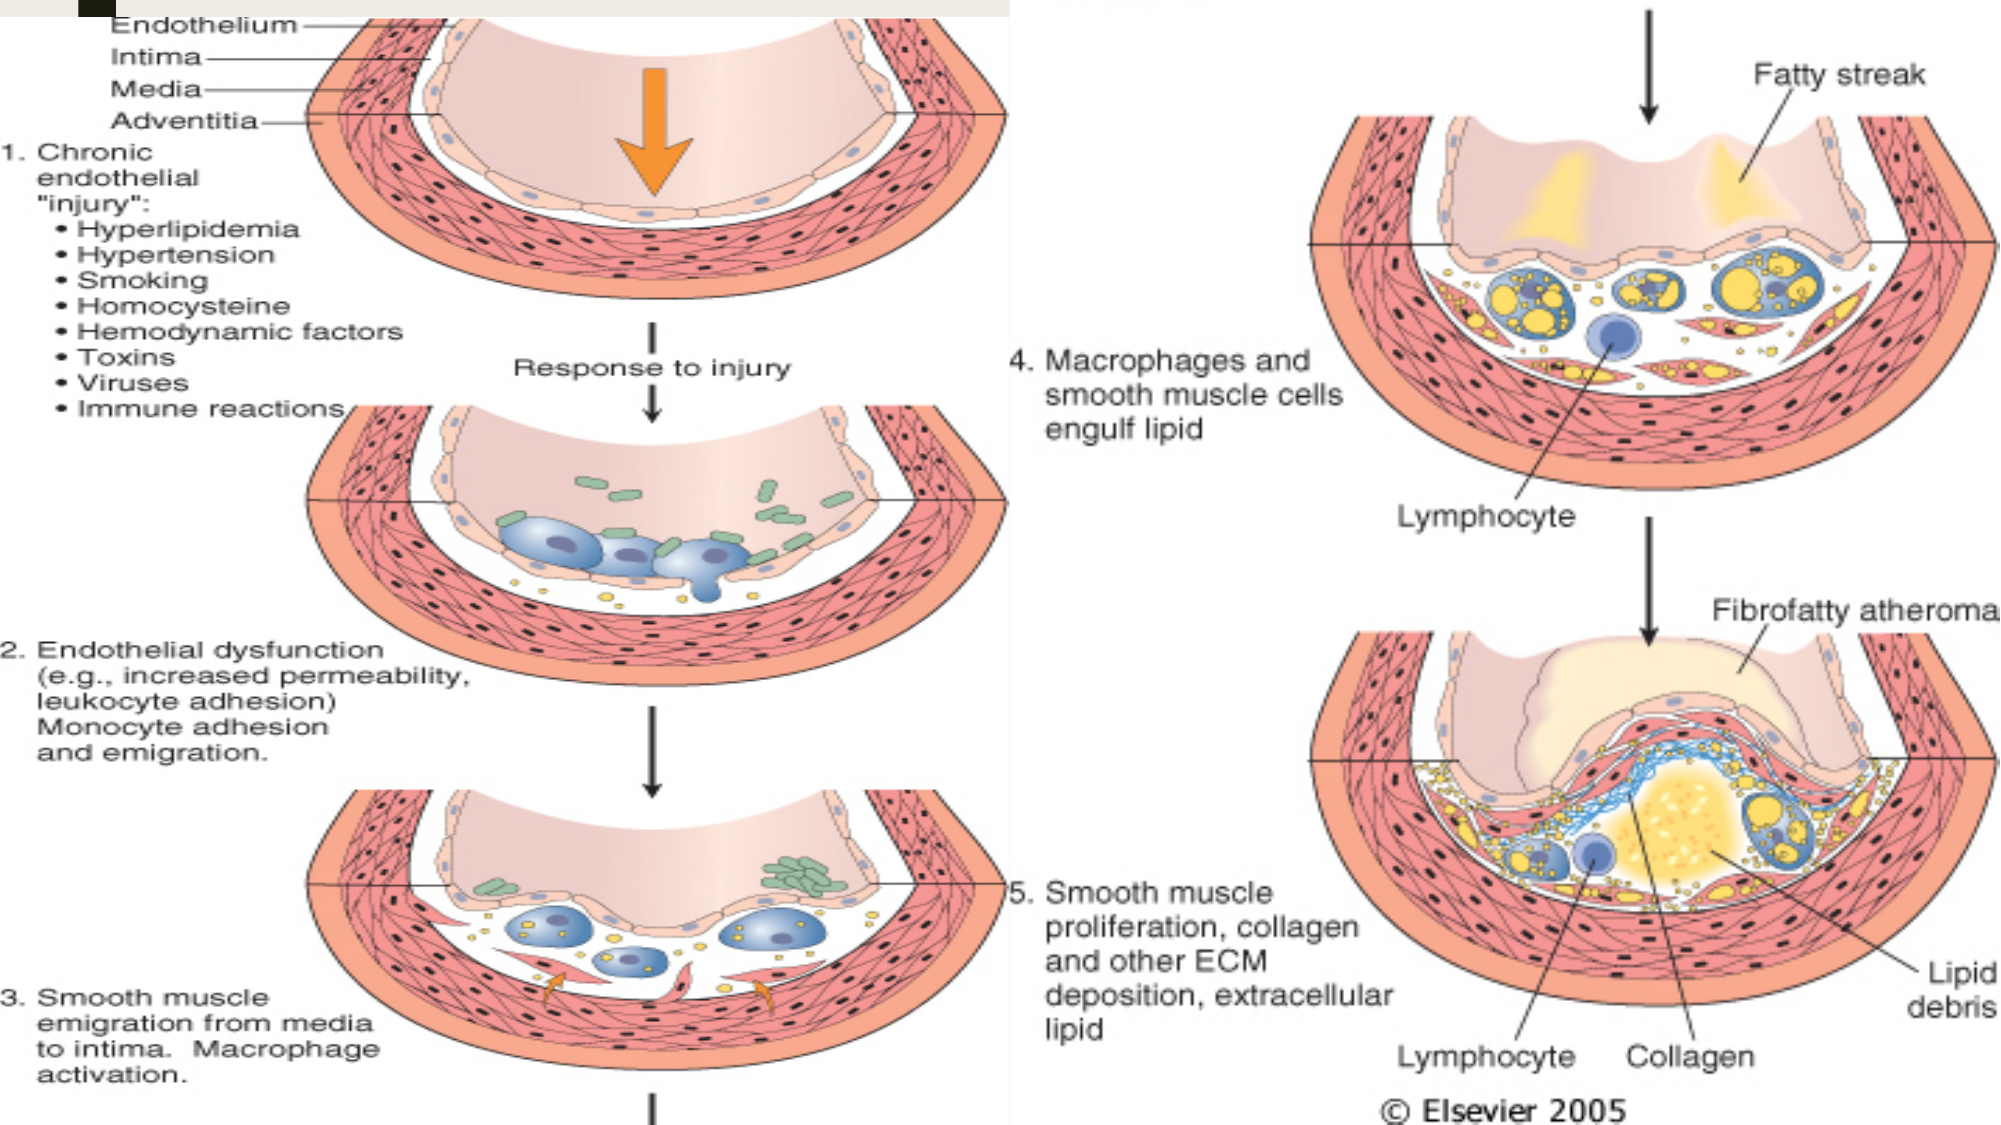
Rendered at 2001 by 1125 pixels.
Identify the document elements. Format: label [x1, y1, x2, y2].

list [1009, 0, 2000, 1125]
picture [0, 17, 1009, 1125]
